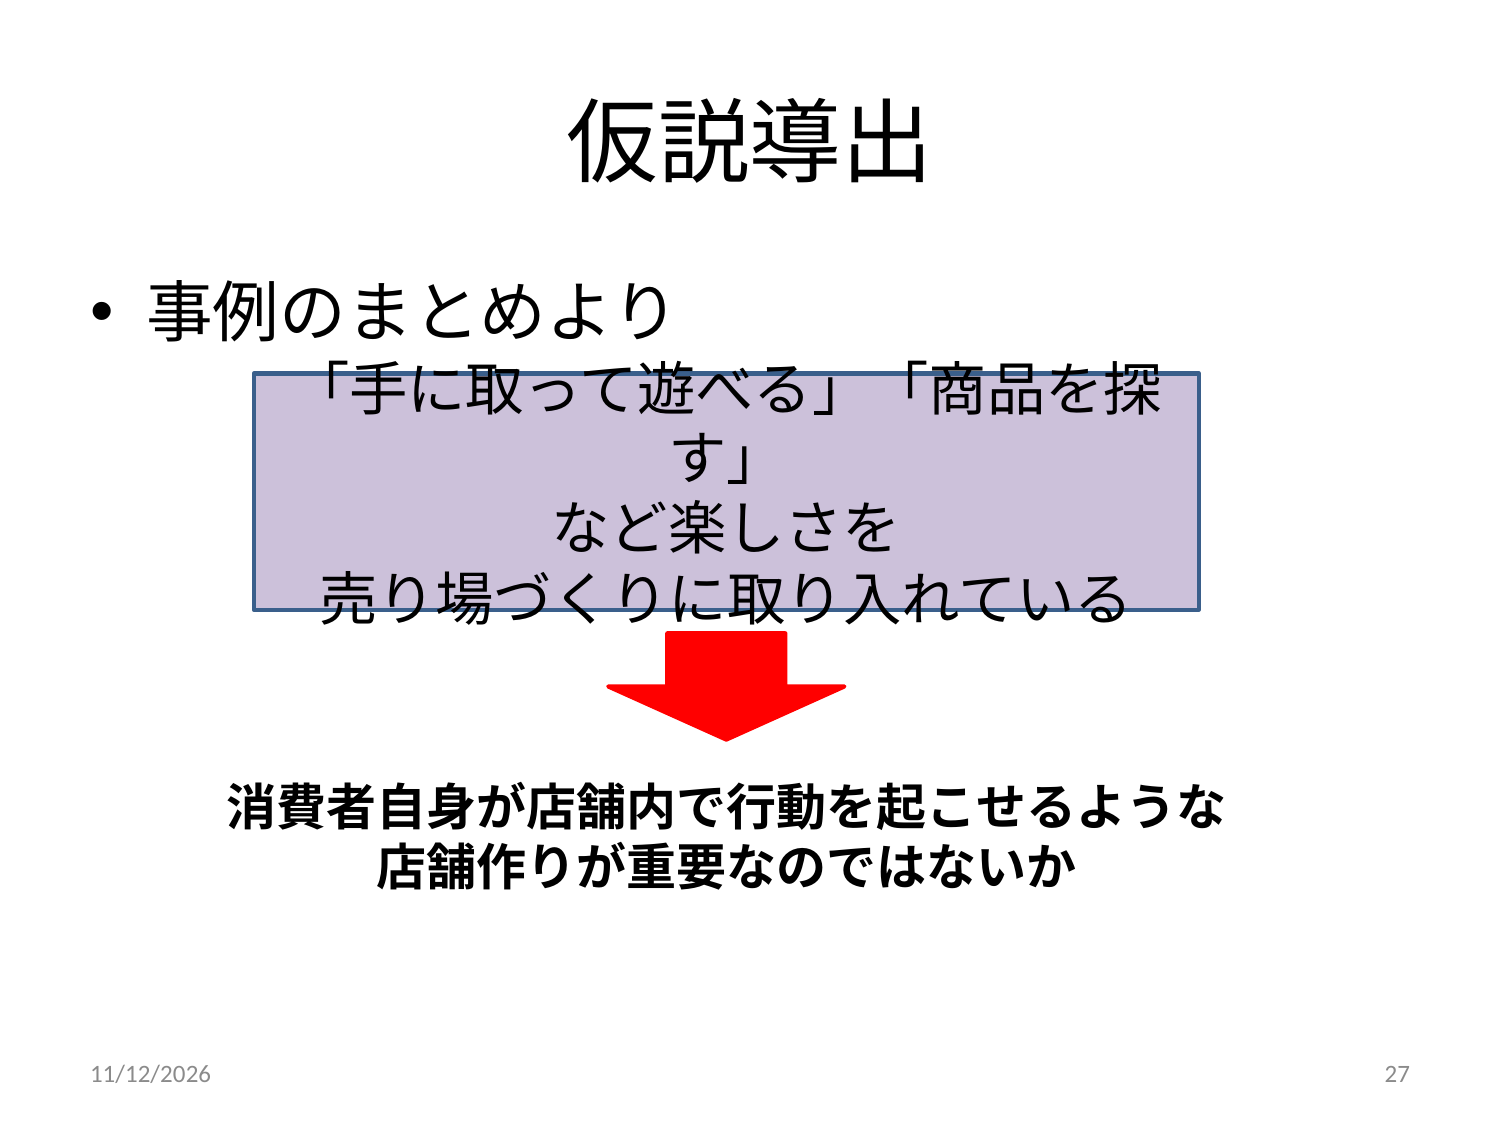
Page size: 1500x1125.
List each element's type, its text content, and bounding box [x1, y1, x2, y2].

text_box [606, 631, 847, 742]
slide_number 27 [1074, 1042, 1425, 1103]
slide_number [75, 1042, 425, 1103]
text_box 「手に取って遊べる」「商品を探す」 など楽しさを 売り場づくりに取り入れている [252, 371, 1201, 612]
list 事例のまとめより [75, 262, 1425, 1005]
text_box 消費者自身が店舗内で行動を起こせるような 店舗作りが重要なのではないか [200, 767, 1252, 903]
title 仮説導出 [75, 45, 1425, 233]
